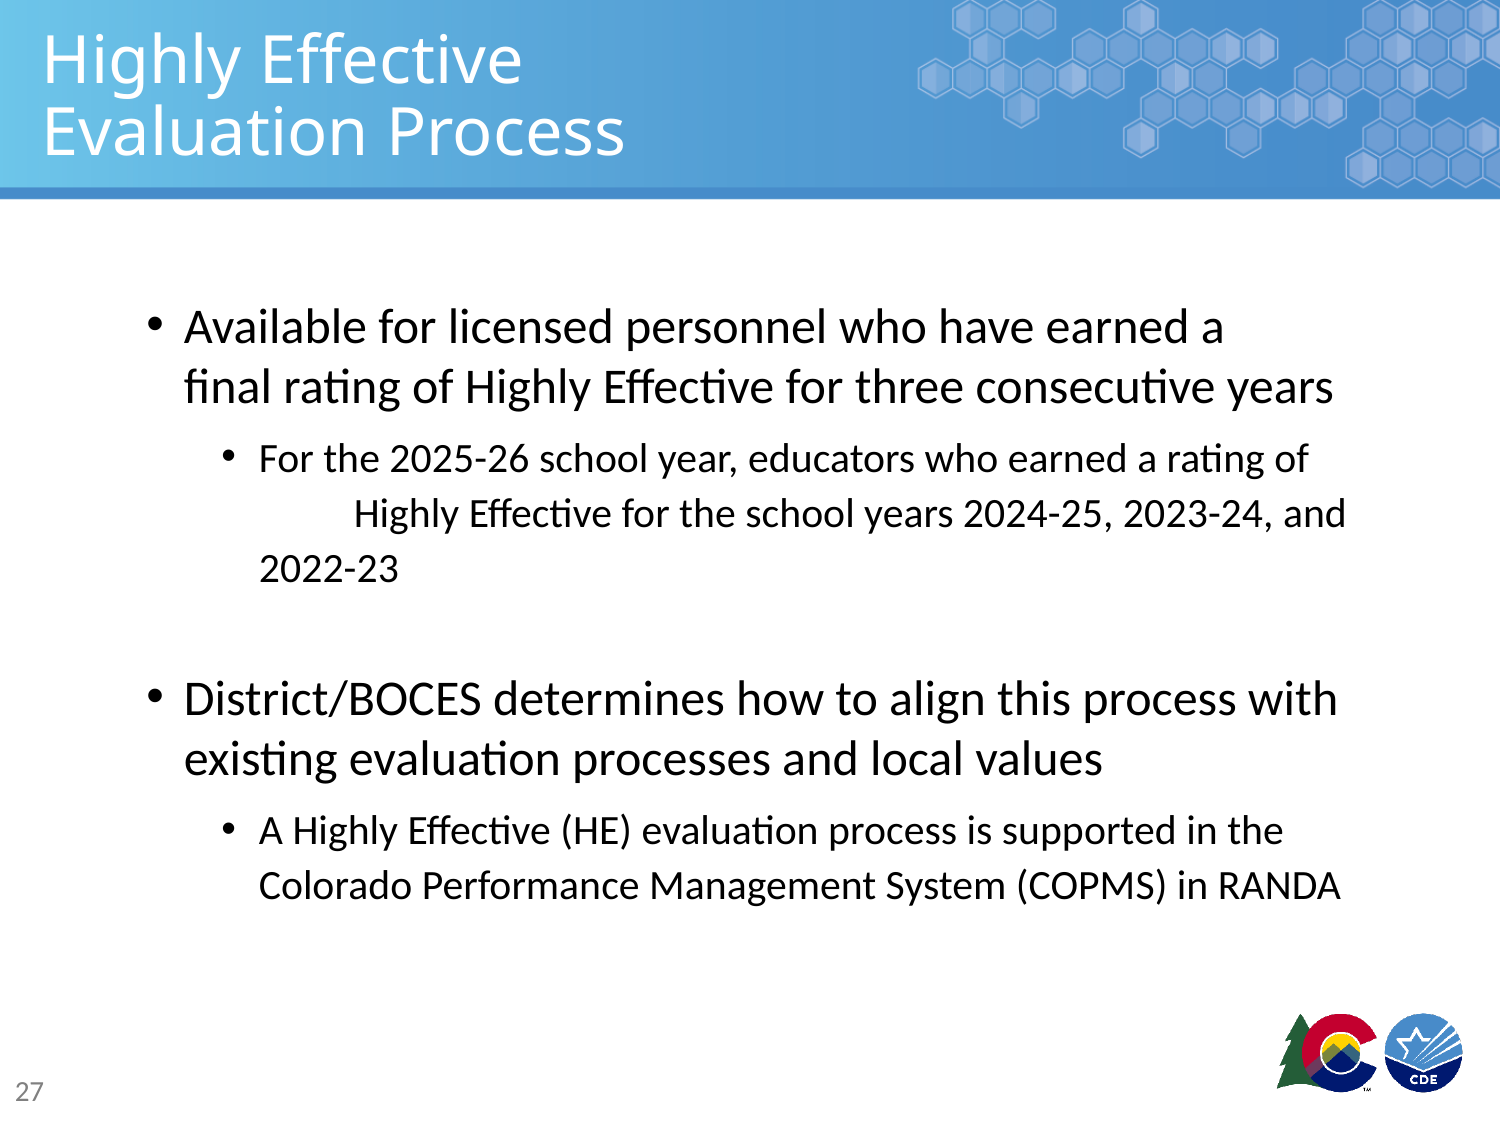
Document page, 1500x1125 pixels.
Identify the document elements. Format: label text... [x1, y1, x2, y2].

title Highly Effective Evaluation Process [41, 26, 717, 180]
picture [1275, 1012, 1463, 1093]
picture [0, 0, 1500, 200]
text_box Available for licensed personnel who have earned a final rating of Highly Effective for three consecutive years For the 2025-26 school year, educators who earned a rating of Highly Effective for the school years 2024-25, 2023-24, and 2022-23 District/BOCES determines how to align this process with existing evaluation processes and local values A Highly Effective (HE) evaluation process is supported in the Colorado Performance Management System (COPMS) in RANDA [146, 293, 1354, 968]
slide_number 27 [0, 1065, 338, 1125]
